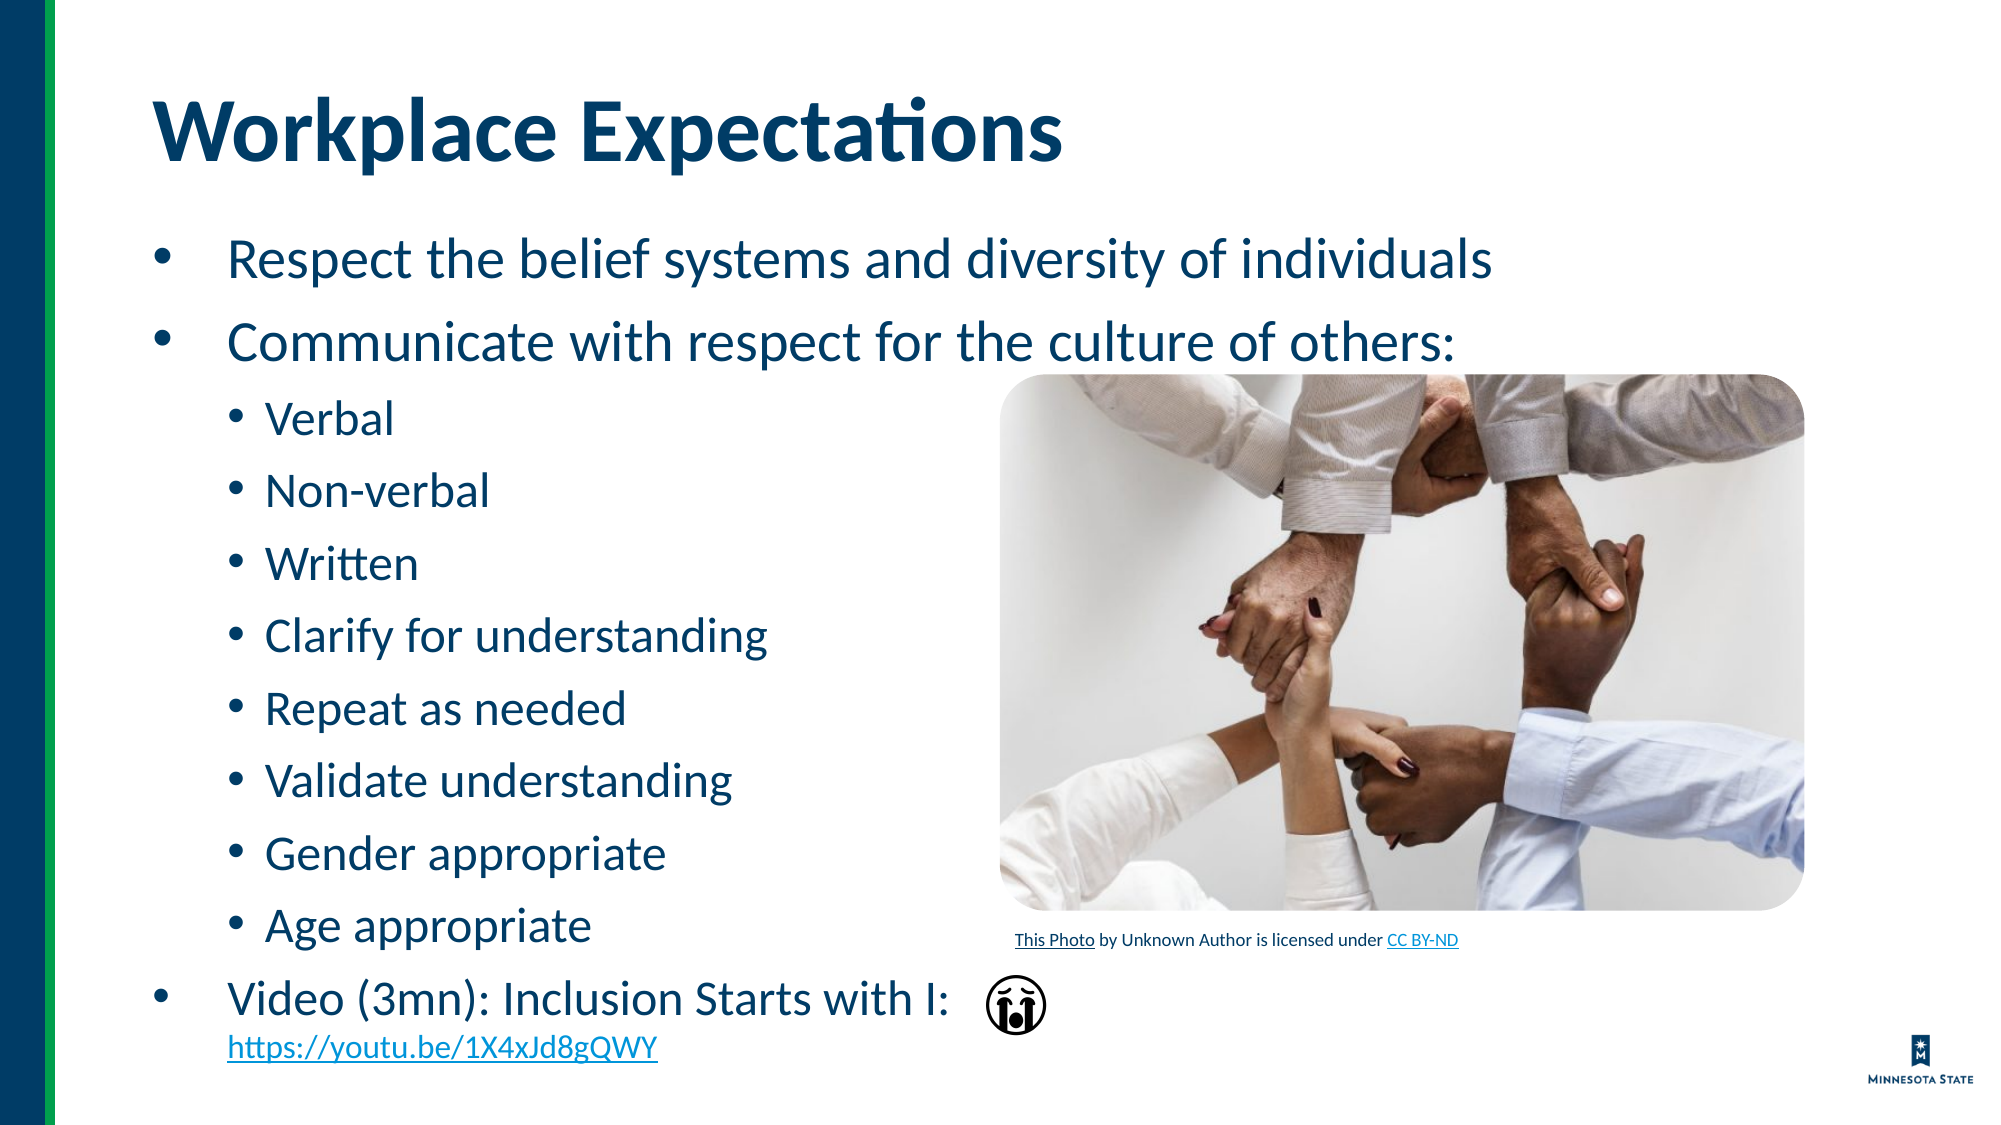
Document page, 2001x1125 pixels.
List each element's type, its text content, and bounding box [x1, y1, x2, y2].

picture [999, 374, 1805, 911]
picture [1823, 1028, 2001, 1095]
text_box This Photo by Unknown Author is licensed under CC BY-ND [999, 920, 1616, 958]
title Workplace Expectations [137, 59, 1863, 203]
list Respect the belief systems and diversity of individuals Communicate with respect for the culture of others: Verbal Non-verbal Written Clarify for understanding Repeat as needed Validate understanding Gender appropriate Age appropriate Video (3mn): Inclusion Starts with I: https://youtu.be/1X4xJd8gQWY [137, 212, 1563, 1125]
picture [978, 967, 1054, 1044]
